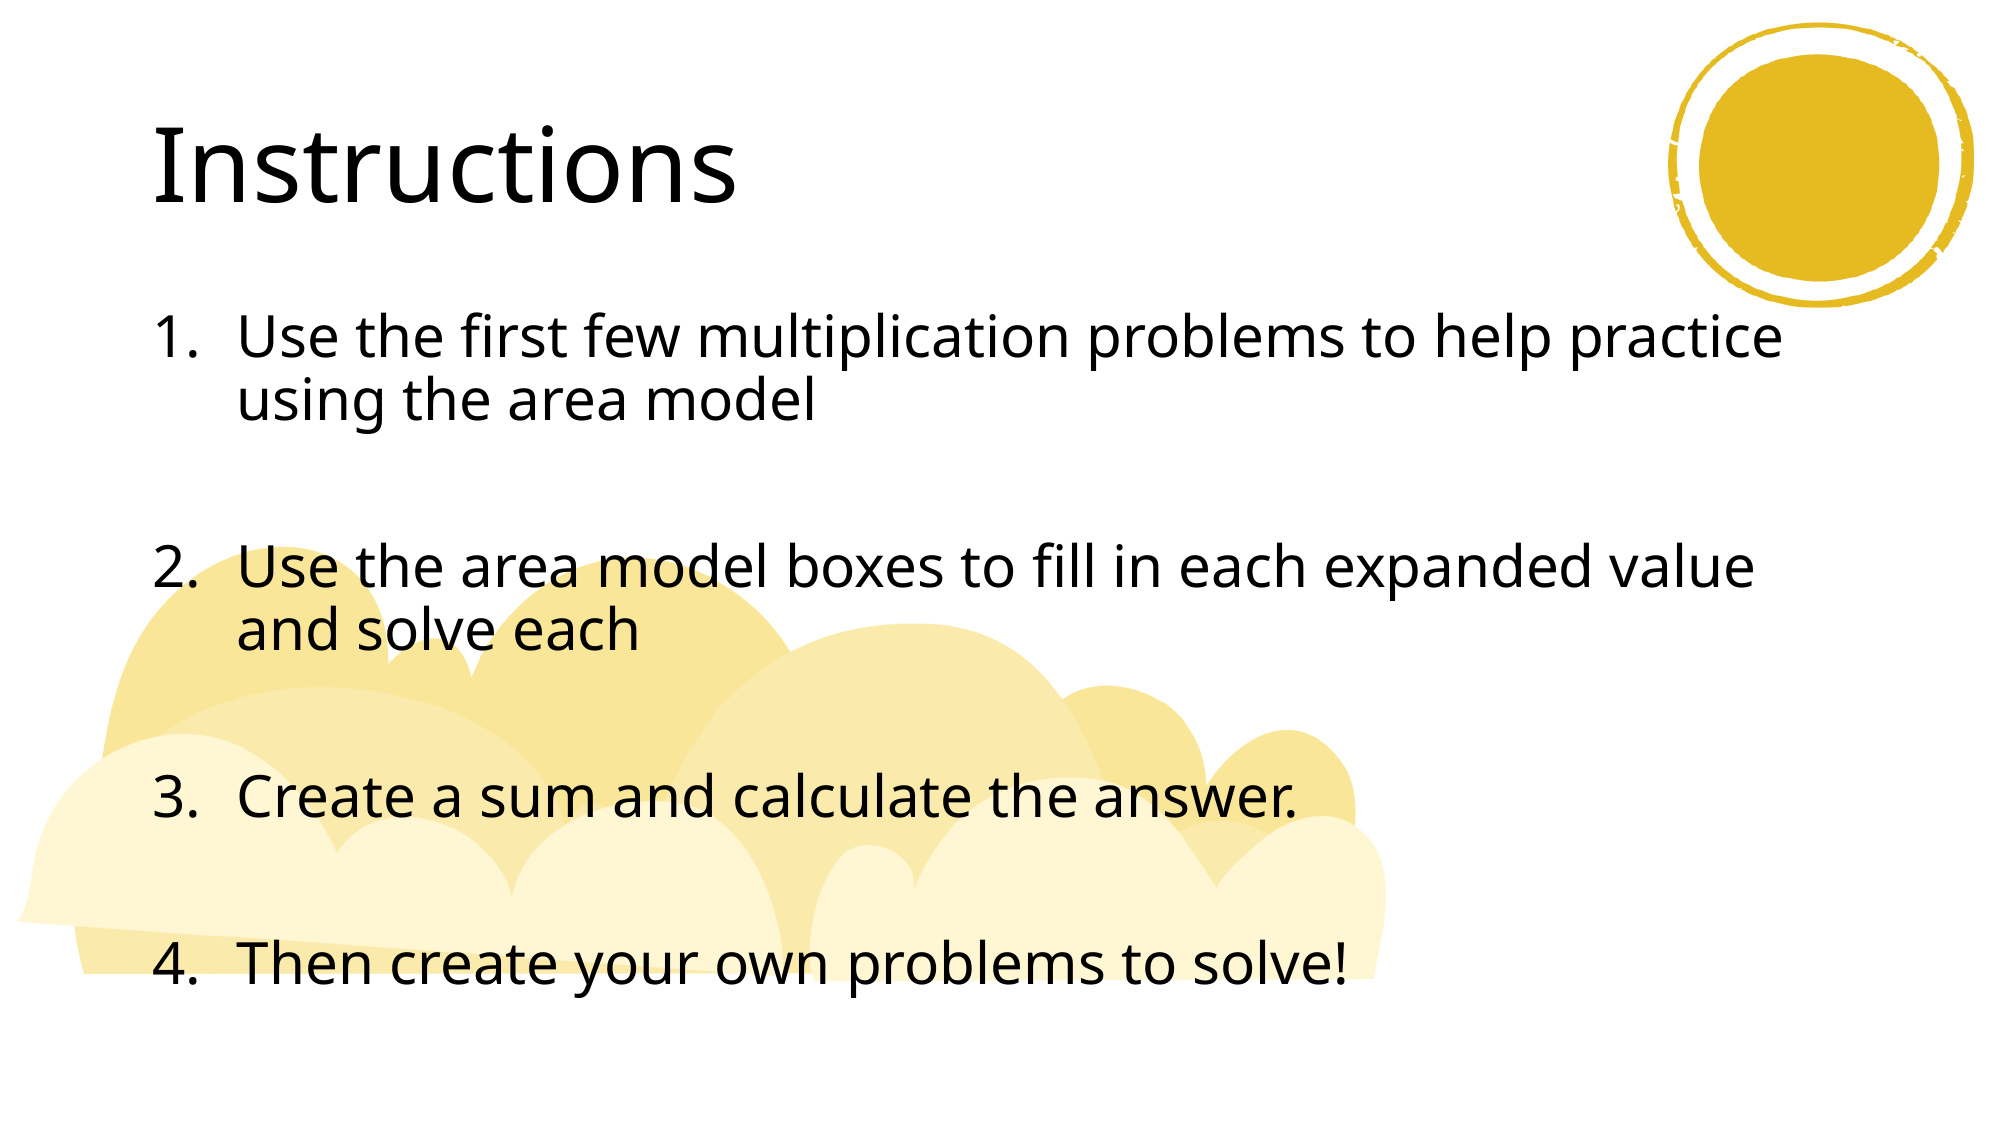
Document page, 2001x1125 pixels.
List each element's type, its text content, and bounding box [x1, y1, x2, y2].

list Use the first few multiplication problems to help practice using the area model Use the area model boxes to fill in each expanded value and solve each Create a sum and calculate the answer. Then create your own problems to solve! [137, 299, 1863, 1014]
picture [1668, 22, 1974, 308]
title Instructions [137, 59, 1668, 278]
picture [11, 470, 1391, 1125]
